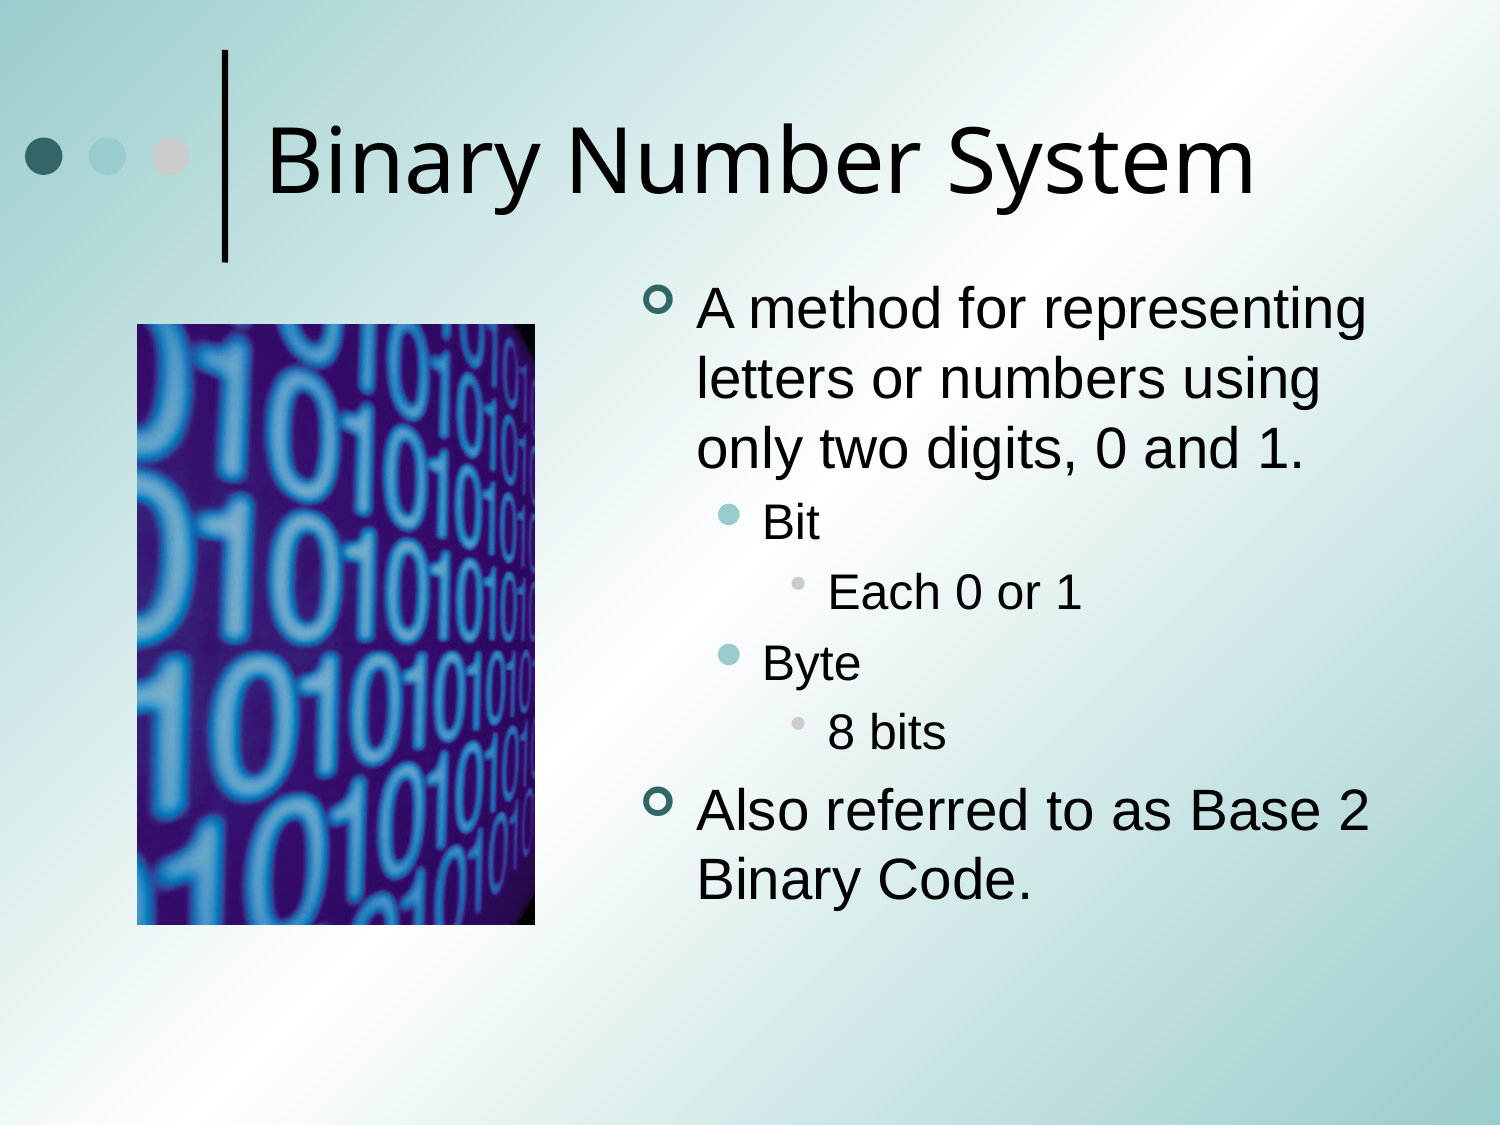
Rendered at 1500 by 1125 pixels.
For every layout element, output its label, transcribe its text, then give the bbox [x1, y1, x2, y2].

title Binary Number System [249, 30, 1401, 282]
list A method for representing letters or numbers using only two digits, 0 and 1. Bit Each 0 or 1 Byte 8 bits Also referred to as Base 2 Binary Code. [624, 262, 1426, 1026]
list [137, 324, 535, 926]
